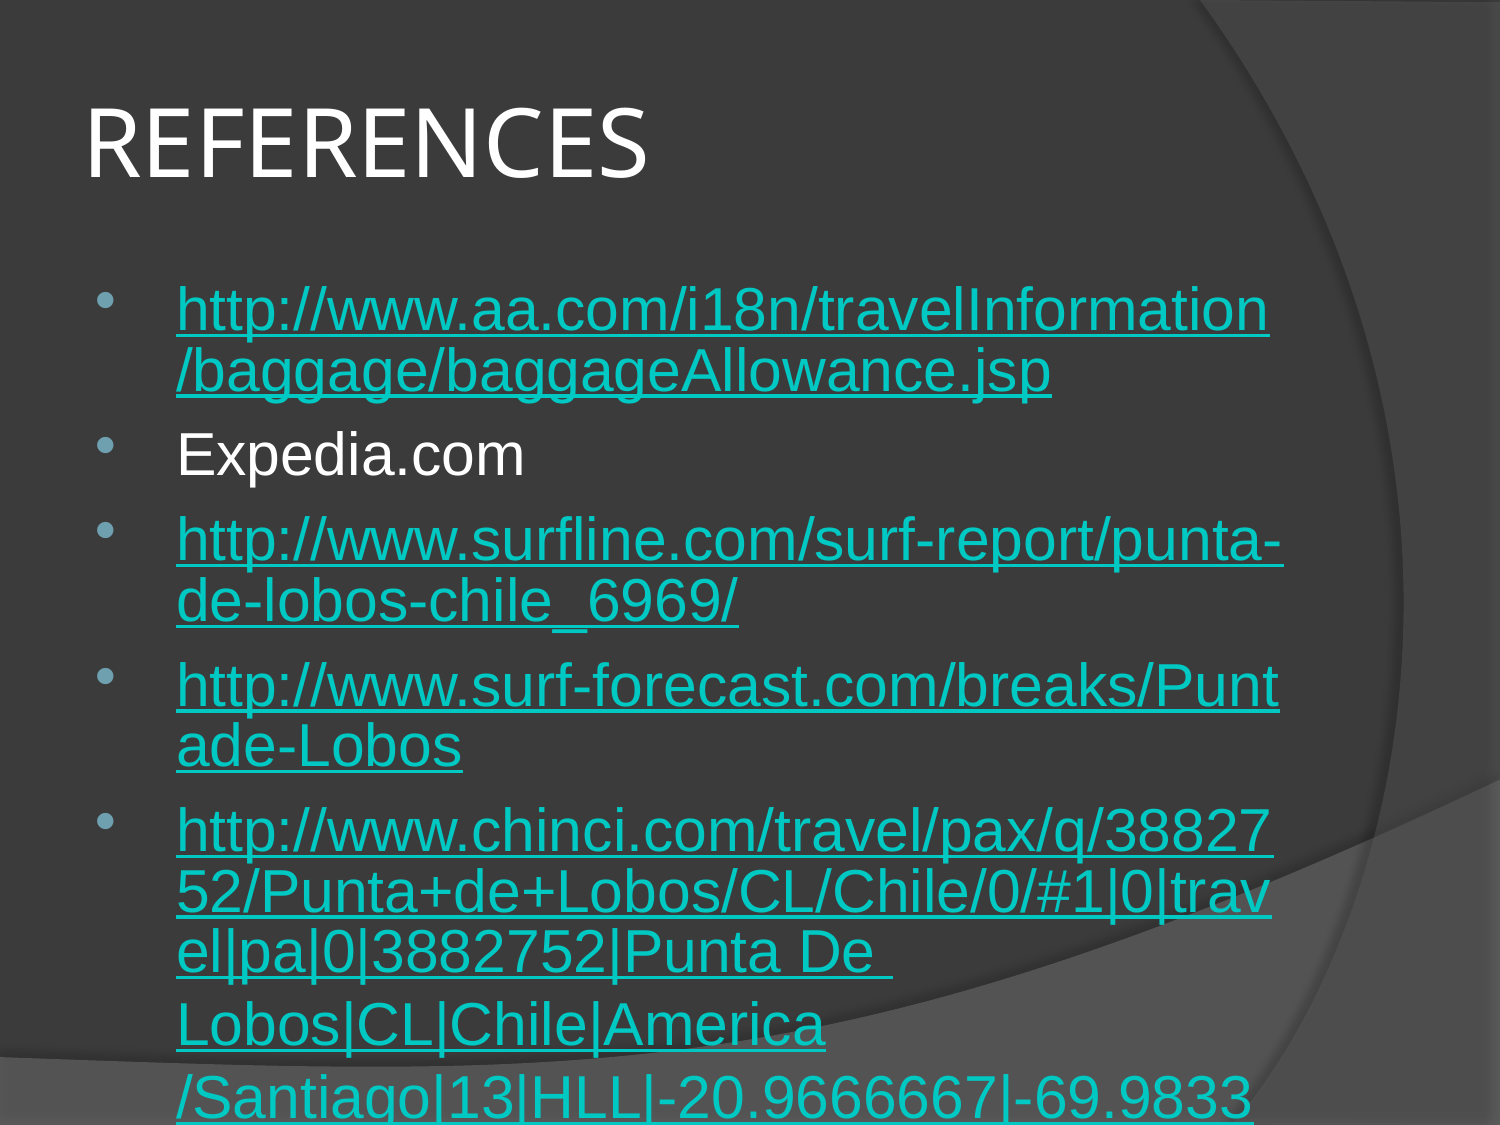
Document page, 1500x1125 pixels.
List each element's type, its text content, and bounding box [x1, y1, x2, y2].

list http://www.aa.com/i18n/travelInformation/baggage/baggageAllowance.jsp Expedia.com http://www.surfline.com/surf-report/punta-de-lobos-chile_6969/ http://www.surf-forecast.com/breaks/Puntade-Lobos http://www.chinci.com/travel/pax/q/3882752/Punta+de+Lobos/CL/Chile/0/#1|0|travel|pa|0|3882752|Punta De Lobos|CL|Chile|America/Santiago|13|HLL|-20.9666667|-69.9833333|x http://www.thebigwaveblog.com/surf-spots/punta-de-lobos-chile http://www.wannasurf.com/spot/South_America/Chile/Central_Santiago/punta_de_los_lobos/ [75, 262, 1300, 1005]
title REFERENCES [75, 45, 1300, 233]
